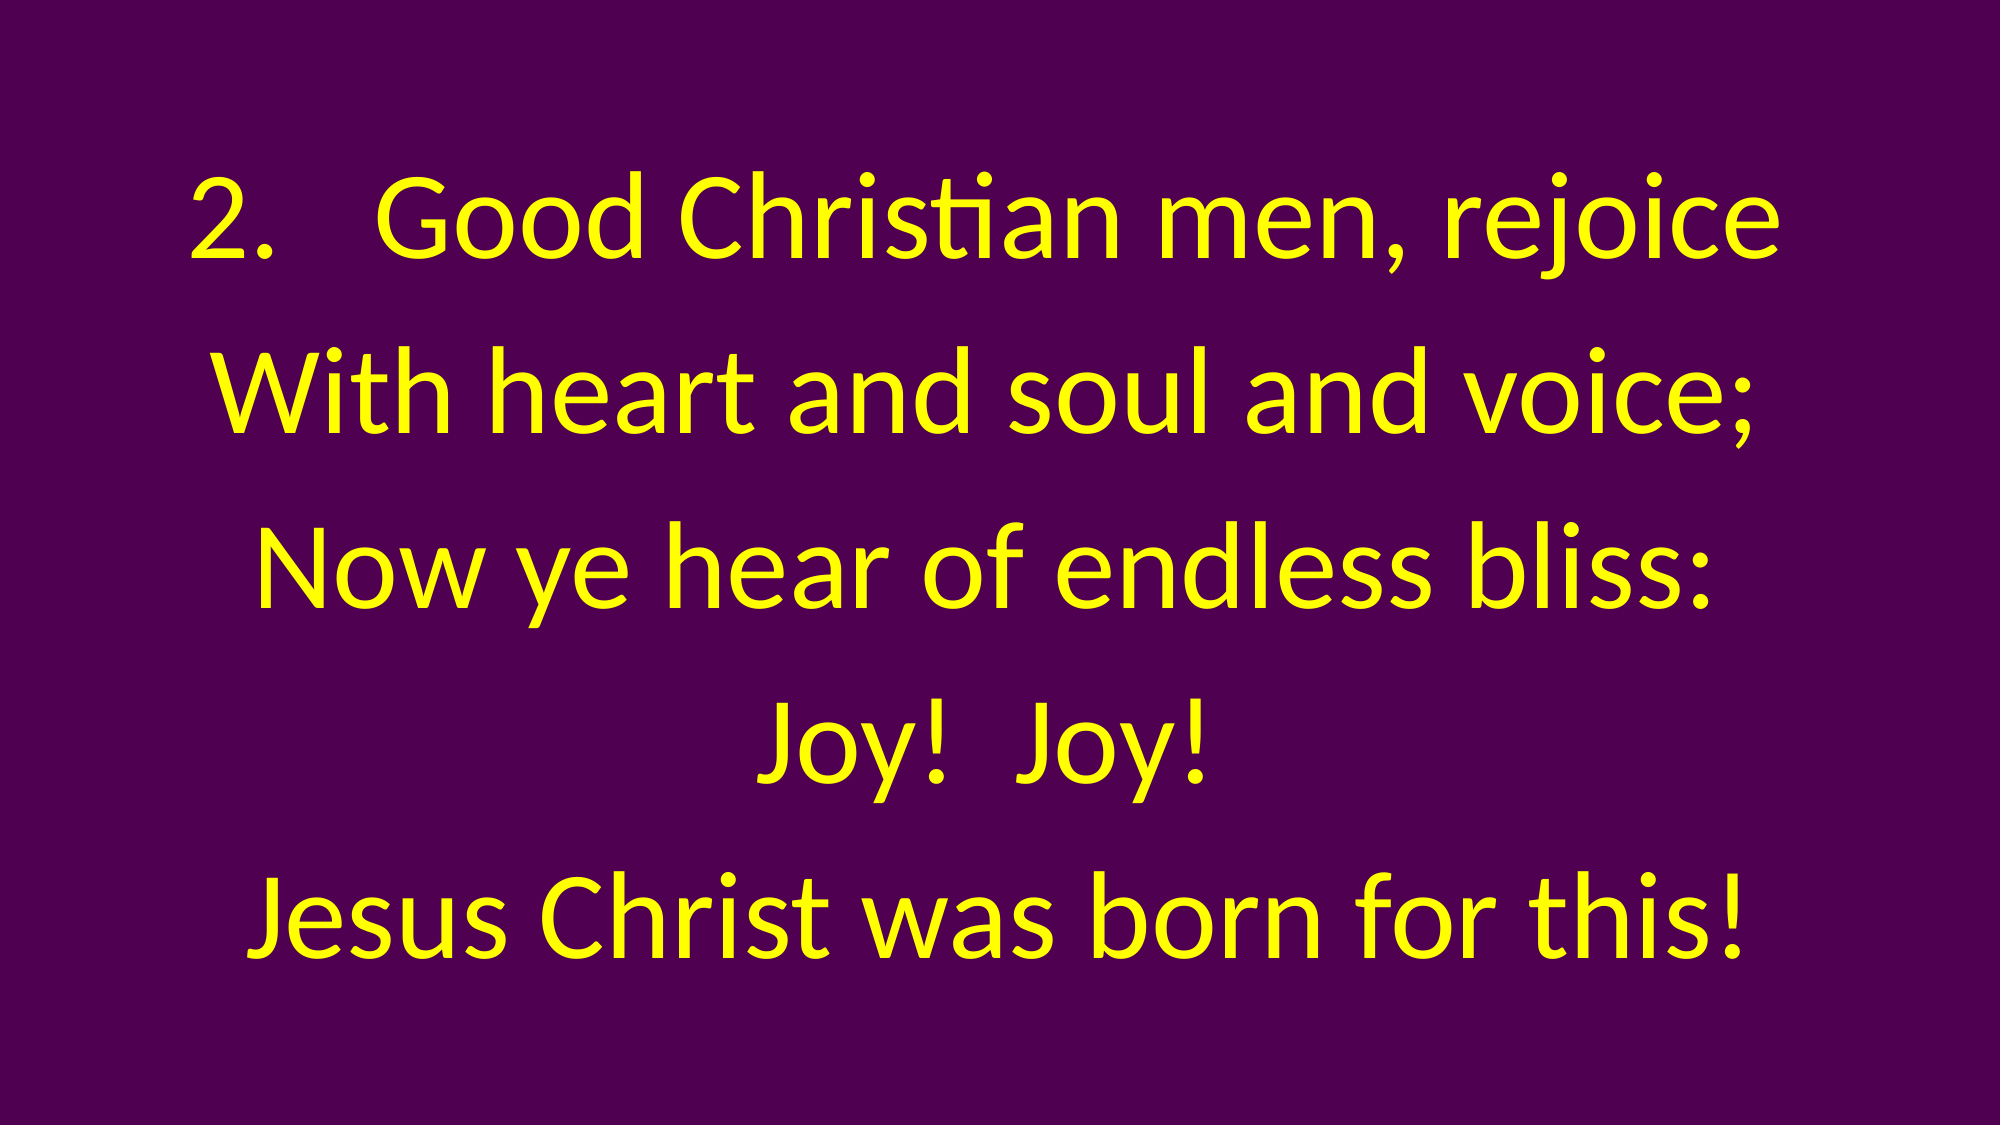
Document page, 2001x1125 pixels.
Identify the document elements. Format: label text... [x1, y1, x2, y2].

text_box Good Christian men, rejoice With heart and soul and voice; Now ye hear of endless bliss: Joy! Joy! Jesus Christ was born for this! [0, 125, 2000, 991]
